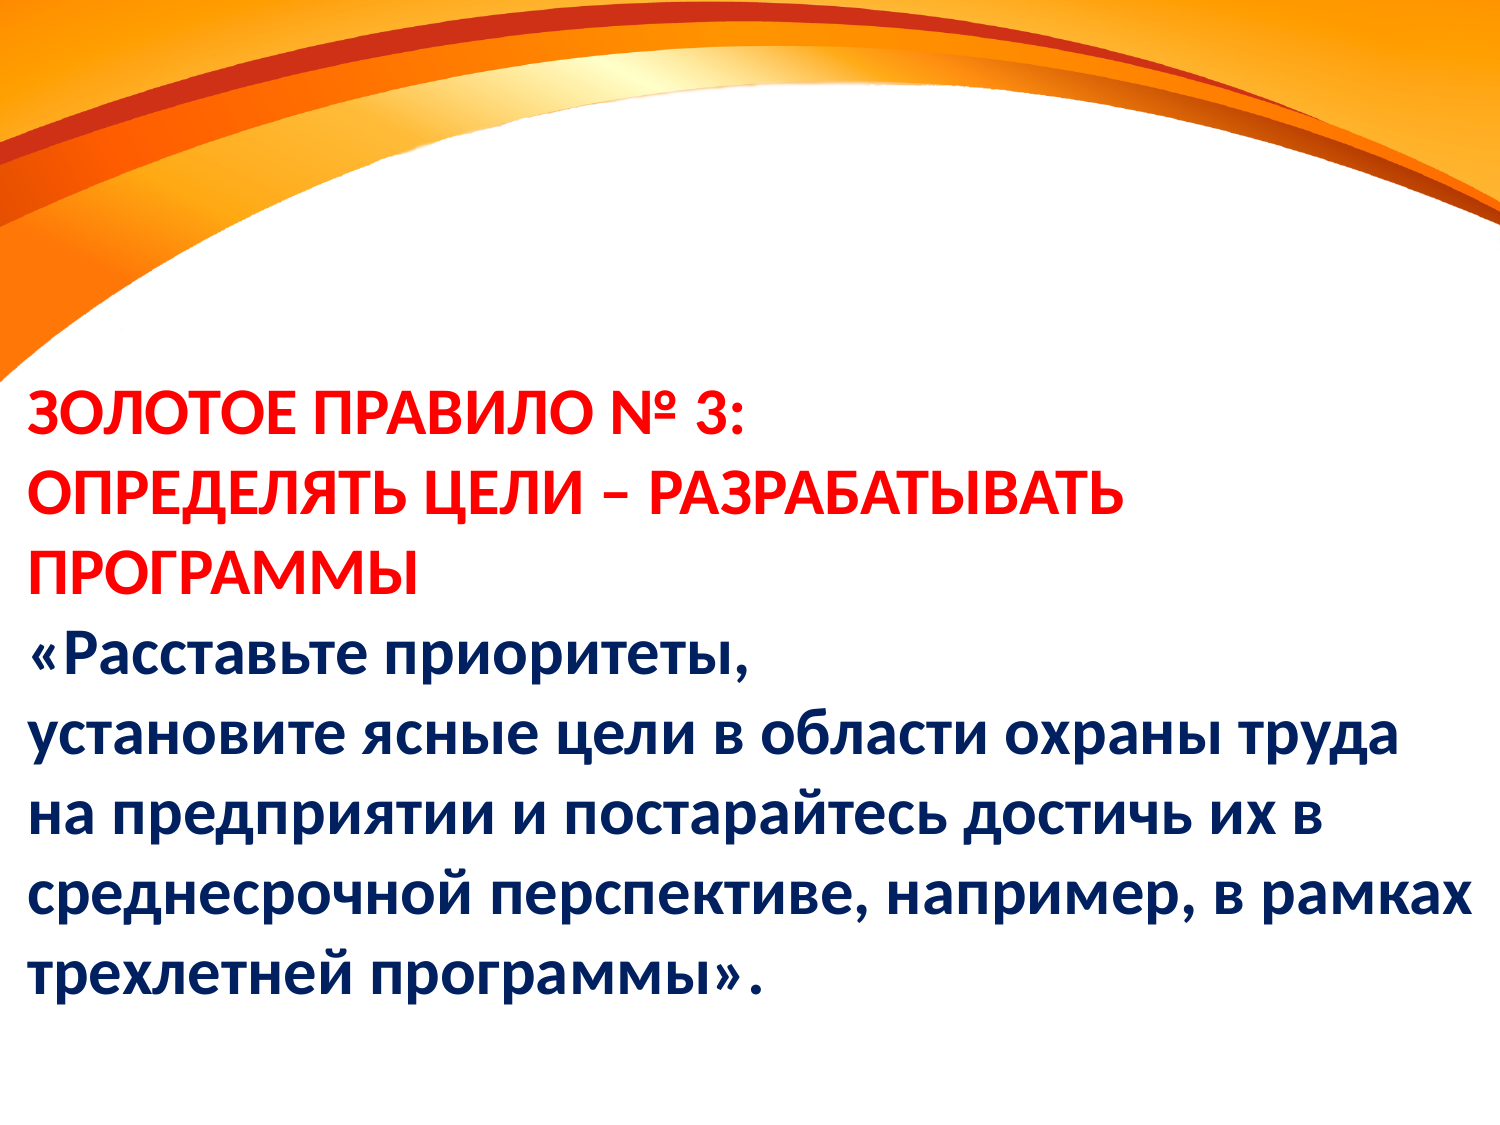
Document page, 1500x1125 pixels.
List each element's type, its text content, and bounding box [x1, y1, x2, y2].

text_box ЗОЛОТОЕ ПРАВИЛО № 3: ОПРЕДЕЛЯТЬ ЦЕЛИ – РАЗРАБАТЫВАТЬ ПРОГРАММЫ «Расставьте приоритеты, установите ясные цели в области охраны труда на предприятии и постарайтесь достичь их в среднесрочной перспективе, например, в рамках трехлетней программы». [12, 360, 1500, 1015]
picture [0, 0, 1500, 389]
